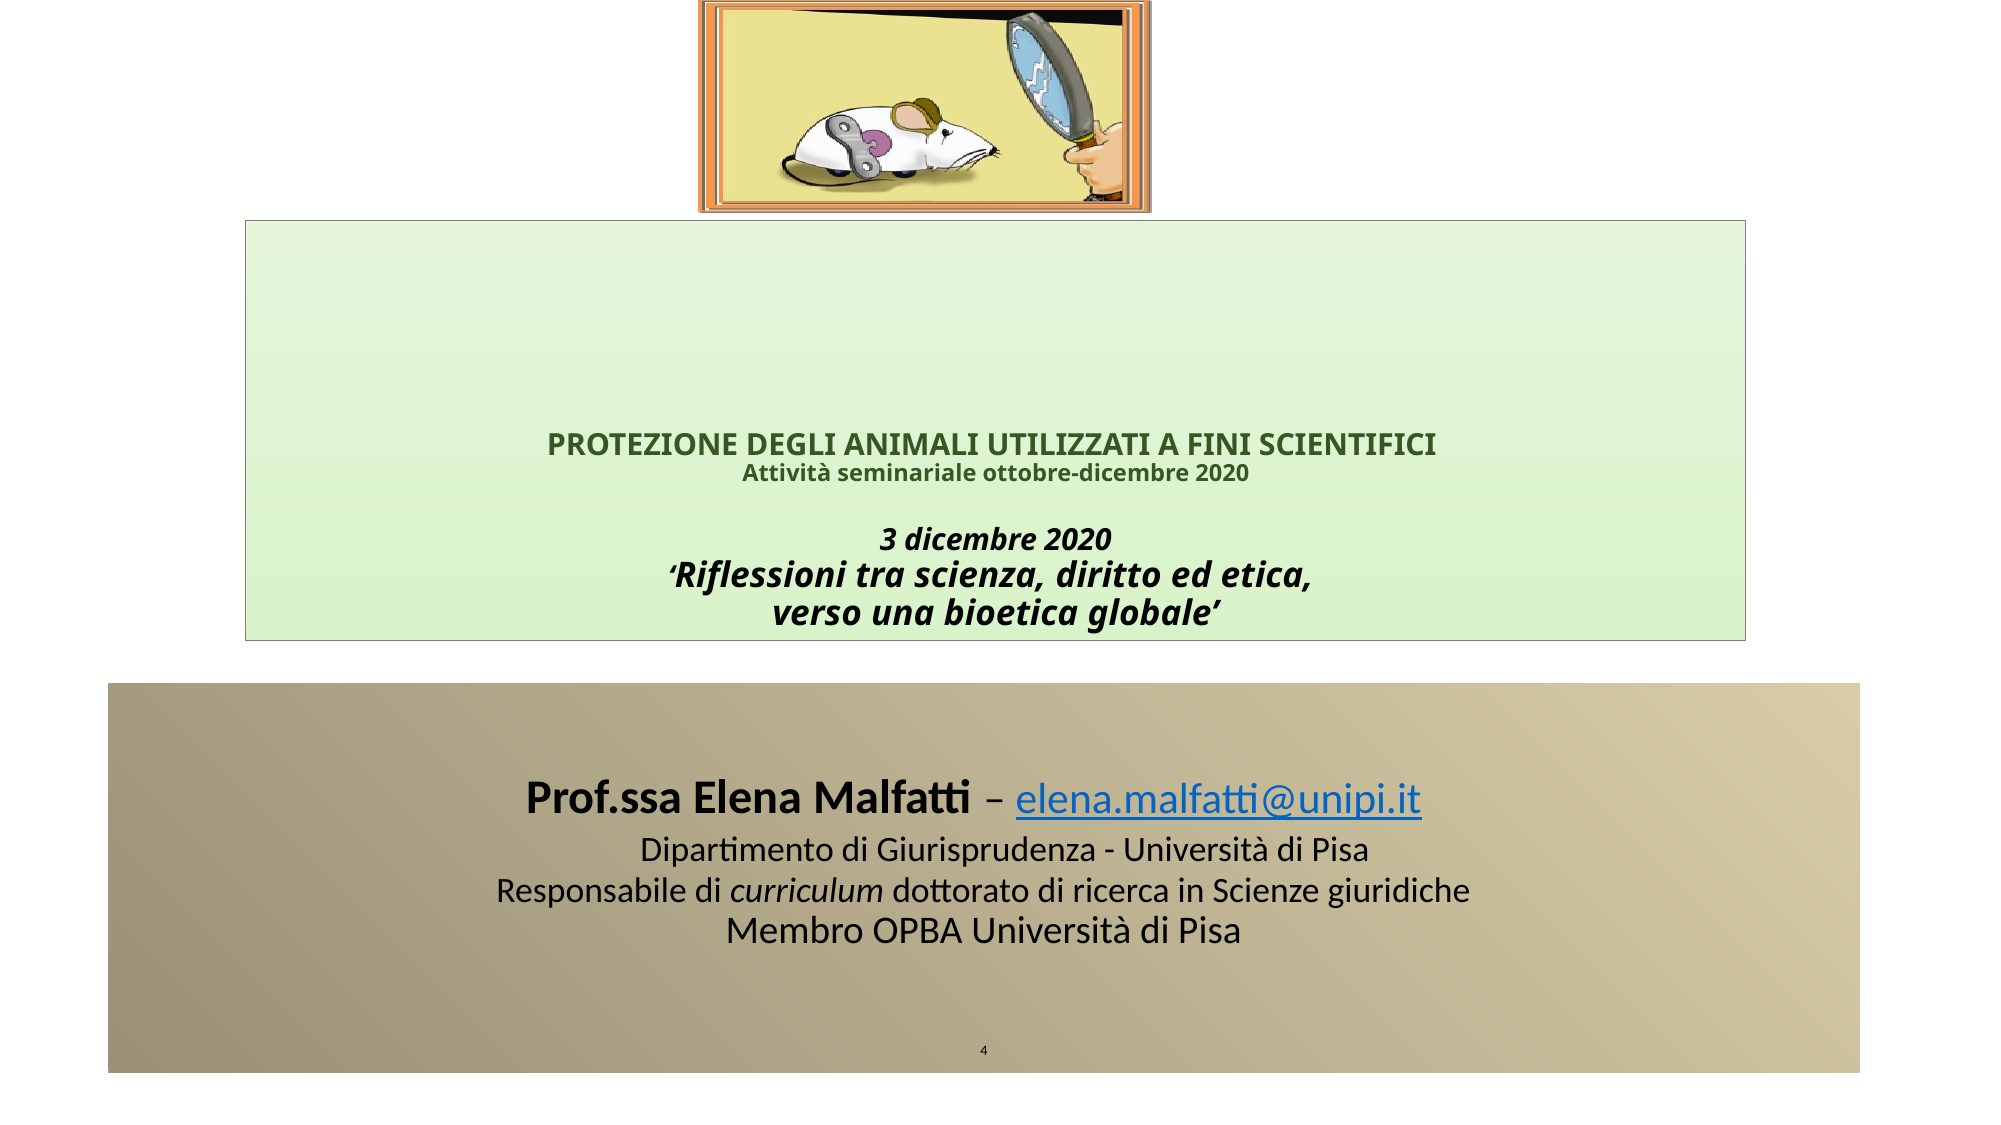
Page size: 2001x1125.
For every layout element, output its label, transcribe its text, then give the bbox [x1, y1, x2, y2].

title PROTEZIONE DEGLI ANIMALI UTILIZZATI A FINI SCIENTIFICI Attività seminariale ottobre-dicembre 2020 3 dicembre 2020 ‘Riflessioni tra scienza, diritto ed etica, verso una bioetica globale’ [245, 220, 1746, 641]
picture [698, 0, 1152, 213]
subtitle Prof.ssa Elena Malfatti – elena.malfatti@unipi.it Dipartimento di Giurisprudenza - Università di Pisa Responsabile di curriculum dottorato di ricerca in Scienze giuridiche Membro OPBA Università di Pisa 4 [108, 683, 1860, 1073]
